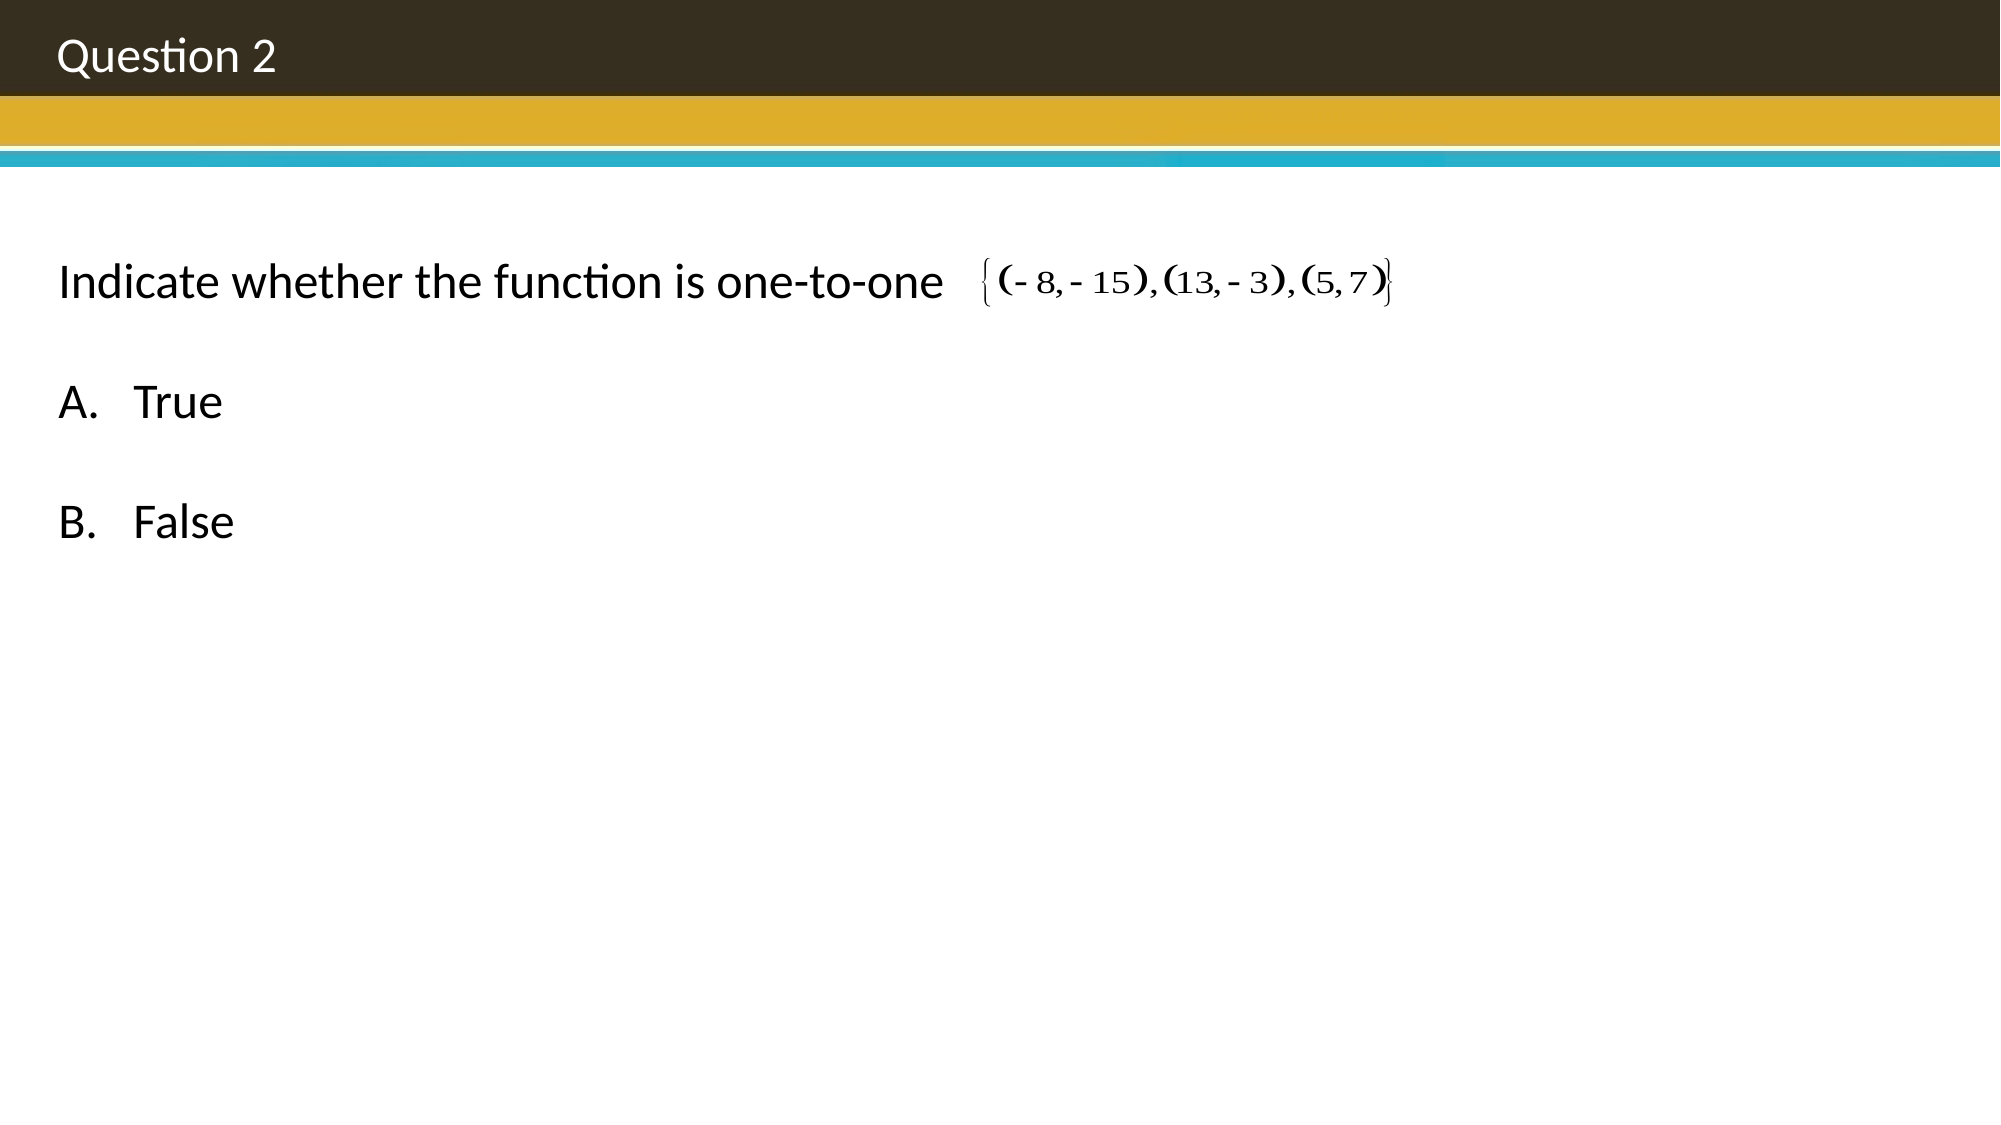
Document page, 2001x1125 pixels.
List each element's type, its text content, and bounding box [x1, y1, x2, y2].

text_box Question 2 [41, 14, 293, 90]
text_box Indicate whether the function is one-to-one True False [43, 241, 1955, 676]
picture [977, 258, 1408, 313]
picture [0, 0, 2000, 167]
